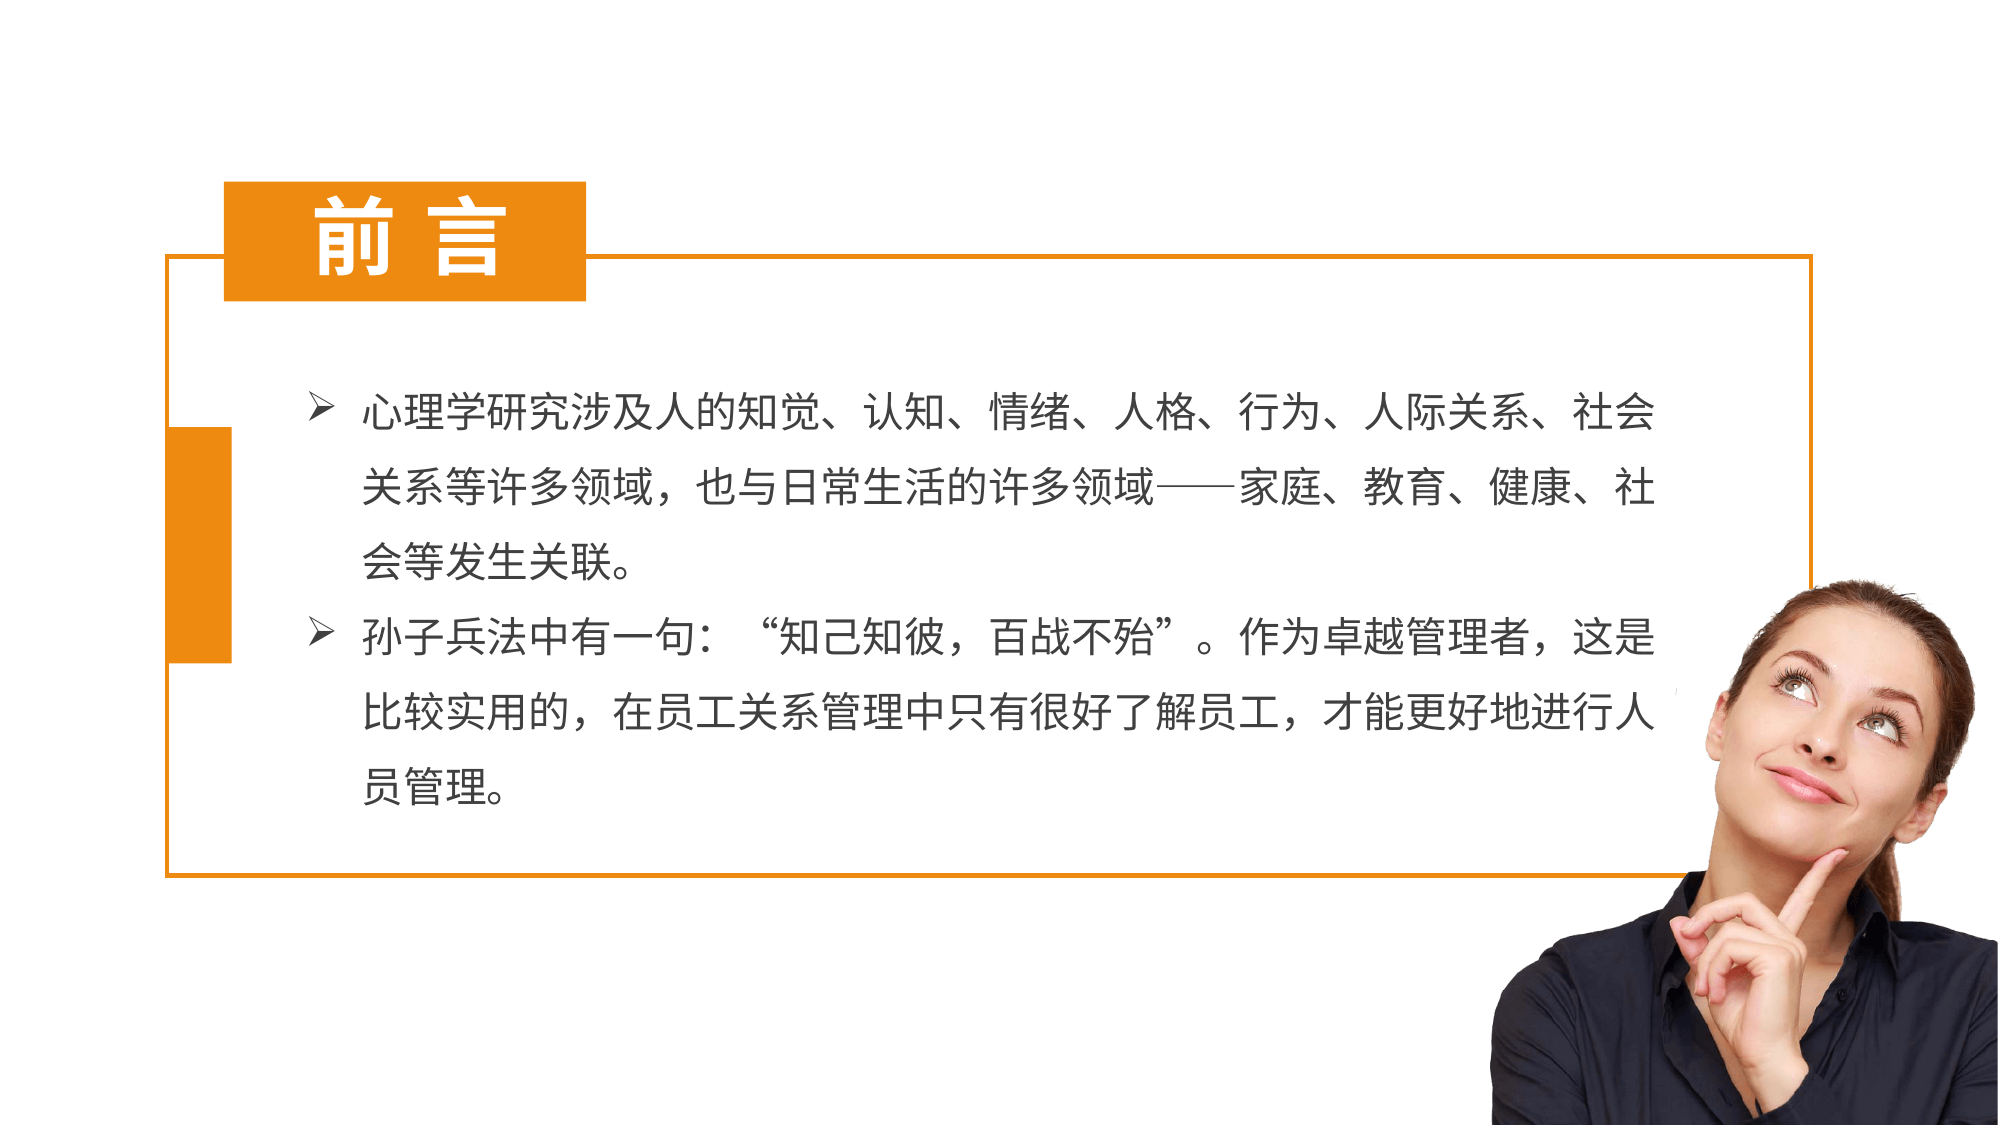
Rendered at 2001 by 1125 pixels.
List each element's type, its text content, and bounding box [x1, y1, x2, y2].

picture [1438, 540, 1998, 1125]
text_box 前 言 [292, 173, 530, 296]
text_box [223, 181, 587, 302]
text_box 心理学研究涉及人的知觉、认知、情绪、人格、行为、人际关系、社会关系等许多领域，也与日常生活的许多领域——家庭、教育、健康、社会等发生关联。 孙子兵法中有一句：“知己知彼，百战不殆”。作为卓越管理者，这是比较实用的，在员工关系管理中只有很好了解员工，才能更好地进行人员管理。 [290, 353, 1688, 819]
text_box [166, 256, 1812, 877]
